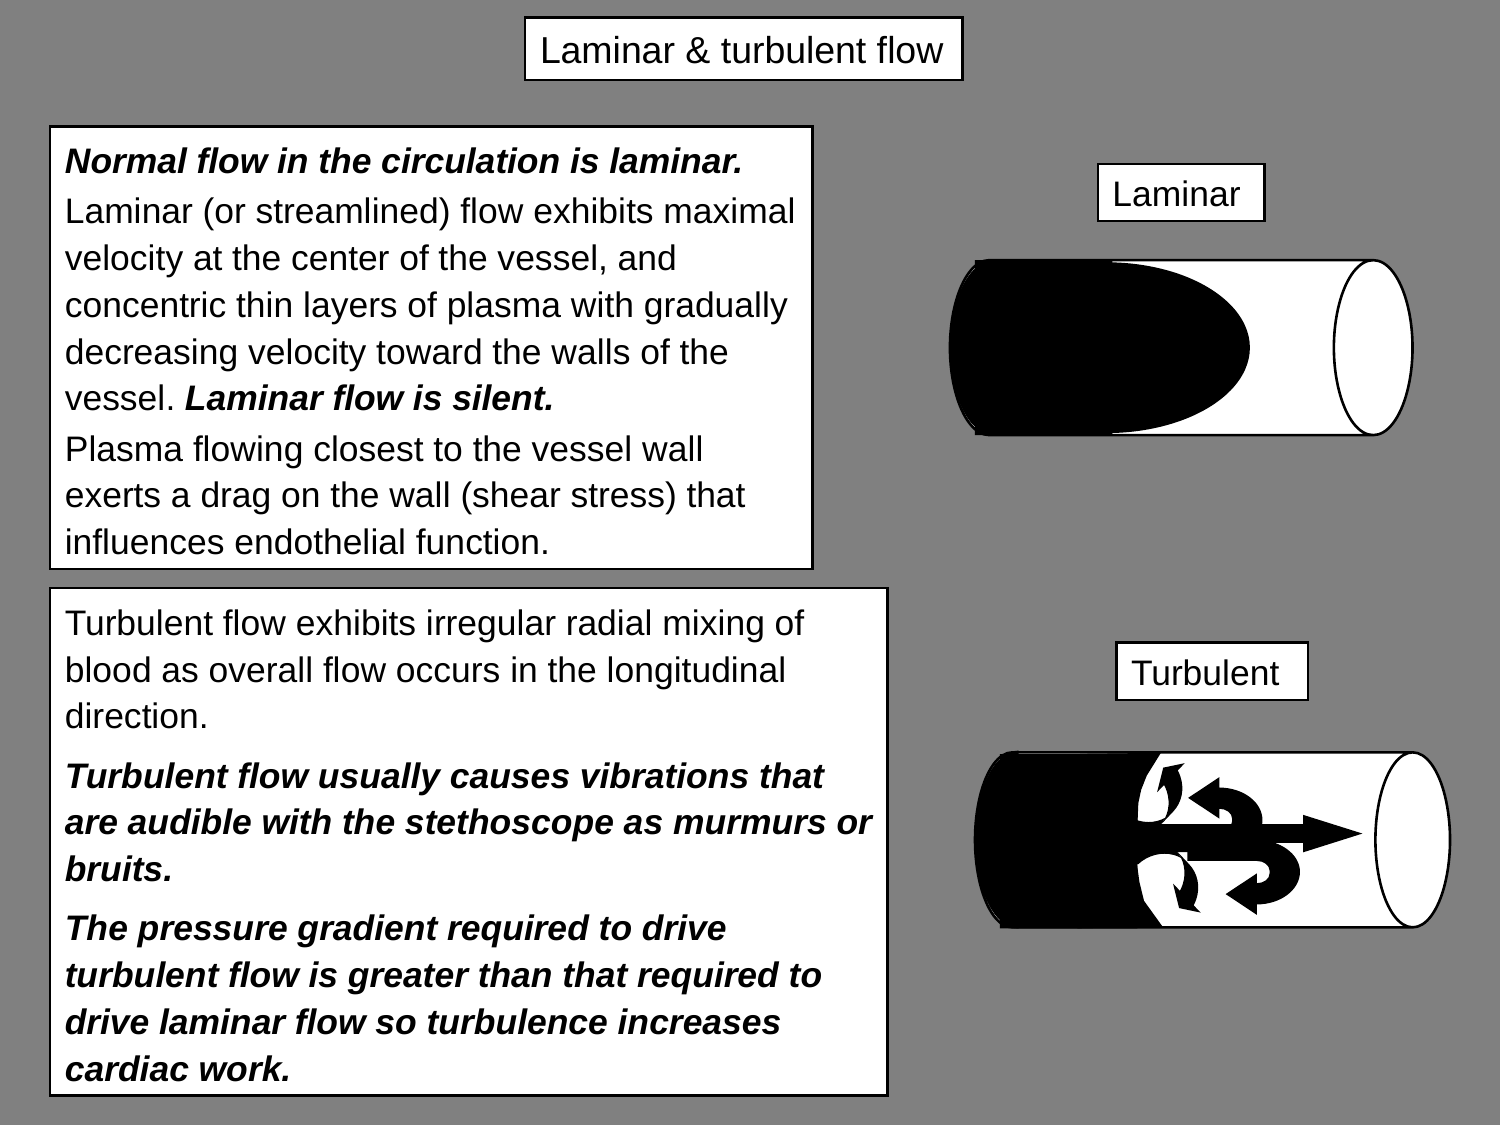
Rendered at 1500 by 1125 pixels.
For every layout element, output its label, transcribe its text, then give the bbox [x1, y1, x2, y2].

text_box [1365, 752, 1451, 928]
text_box Normal flow in the circulation is laminar. Laminar (or streamlined) flow exhibits maximal velocity at the center of the vessel, and concentric thin layers of plasma with gradually decreasing velocity toward the walls of the vessel. Laminar flow is silent. Plasma flowing closest to the vessel wall exerts a drag on the wall (shear stress) that influences endothelial function. [49, 126, 813, 570]
text_box Turbulent flow exhibits irregular radial mixing of blood as overall flow occurs in the longitudinal direction. Turbulent flow usually causes vibrations that are audible with the stethoscope as murmurs or bruits. The pressure gradient required to drive turbulent flow is greater than that required to drive laminar flow so turbulence increases cardiac work. [49, 588, 888, 1096]
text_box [949, 162, 1413, 436]
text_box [974, 750, 1363, 929]
title Laminar & turbulent flow [524, 16, 964, 81]
text_box Turbulent [1116, 642, 1309, 700]
